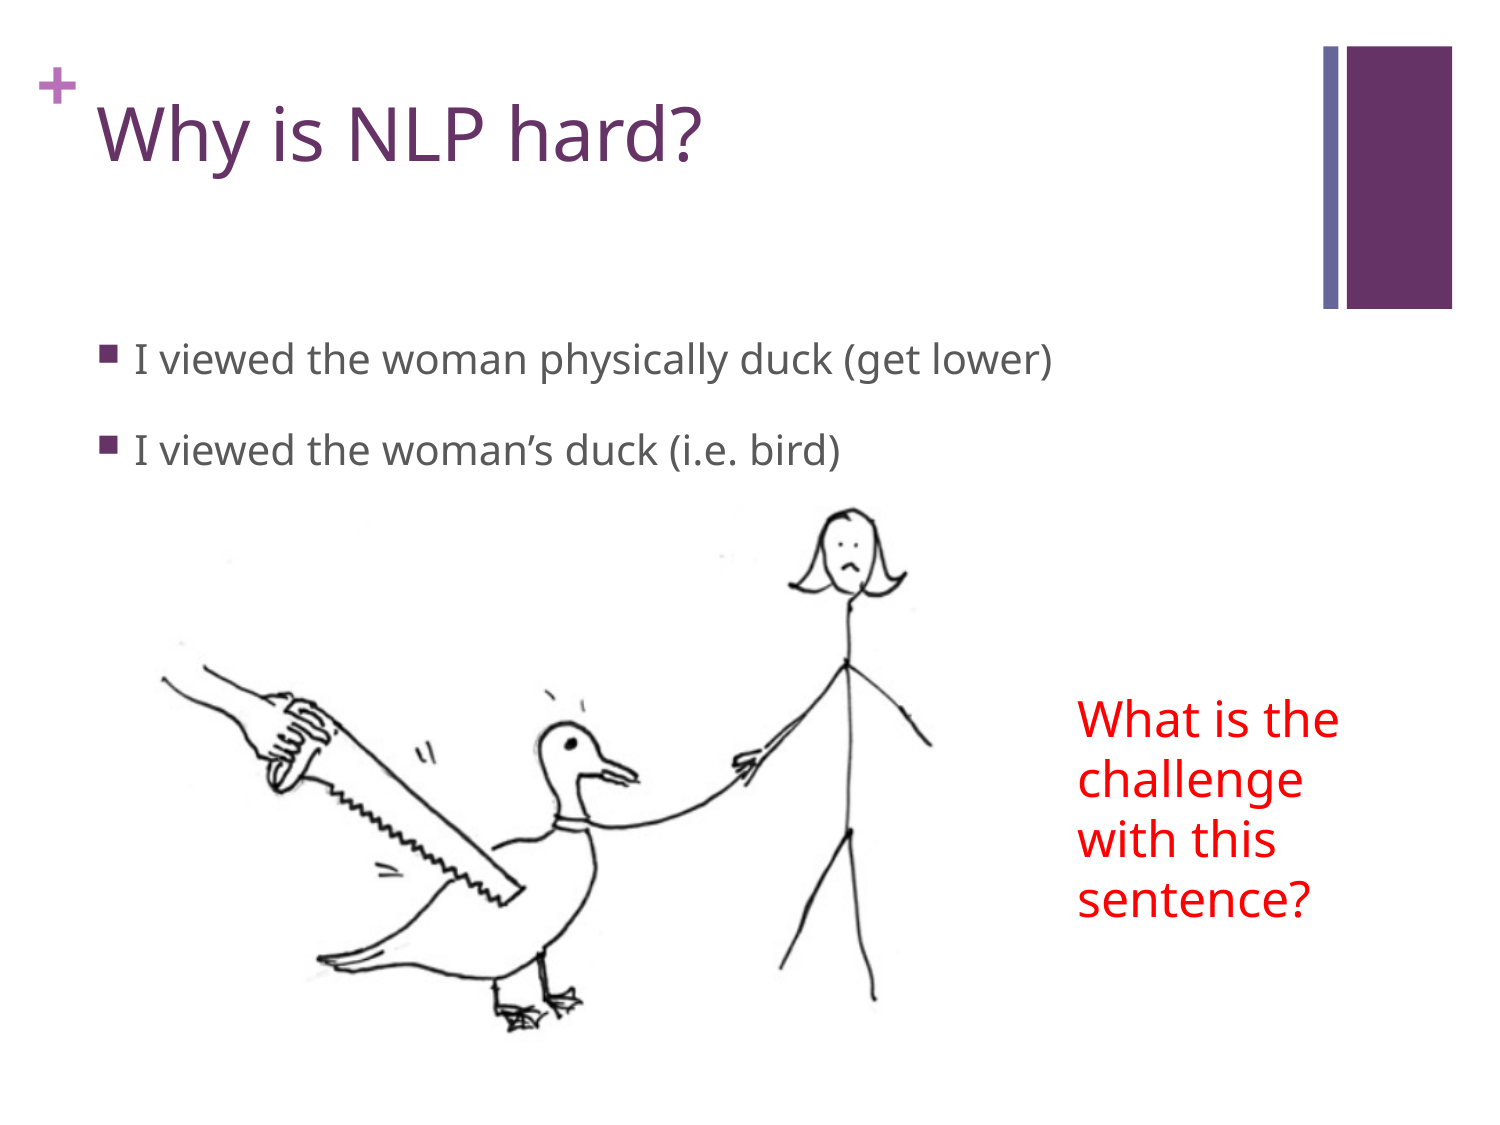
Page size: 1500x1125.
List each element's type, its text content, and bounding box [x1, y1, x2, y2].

picture [136, 499, 949, 1057]
list I viewed the woman physically duck (get lower) I viewed the woman’s duck (i.e. bird) [81, 324, 1322, 1005]
title Why is NLP hard? [81, 79, 1322, 263]
text_box What is the challenge with this sentence? [1062, 679, 1425, 935]
